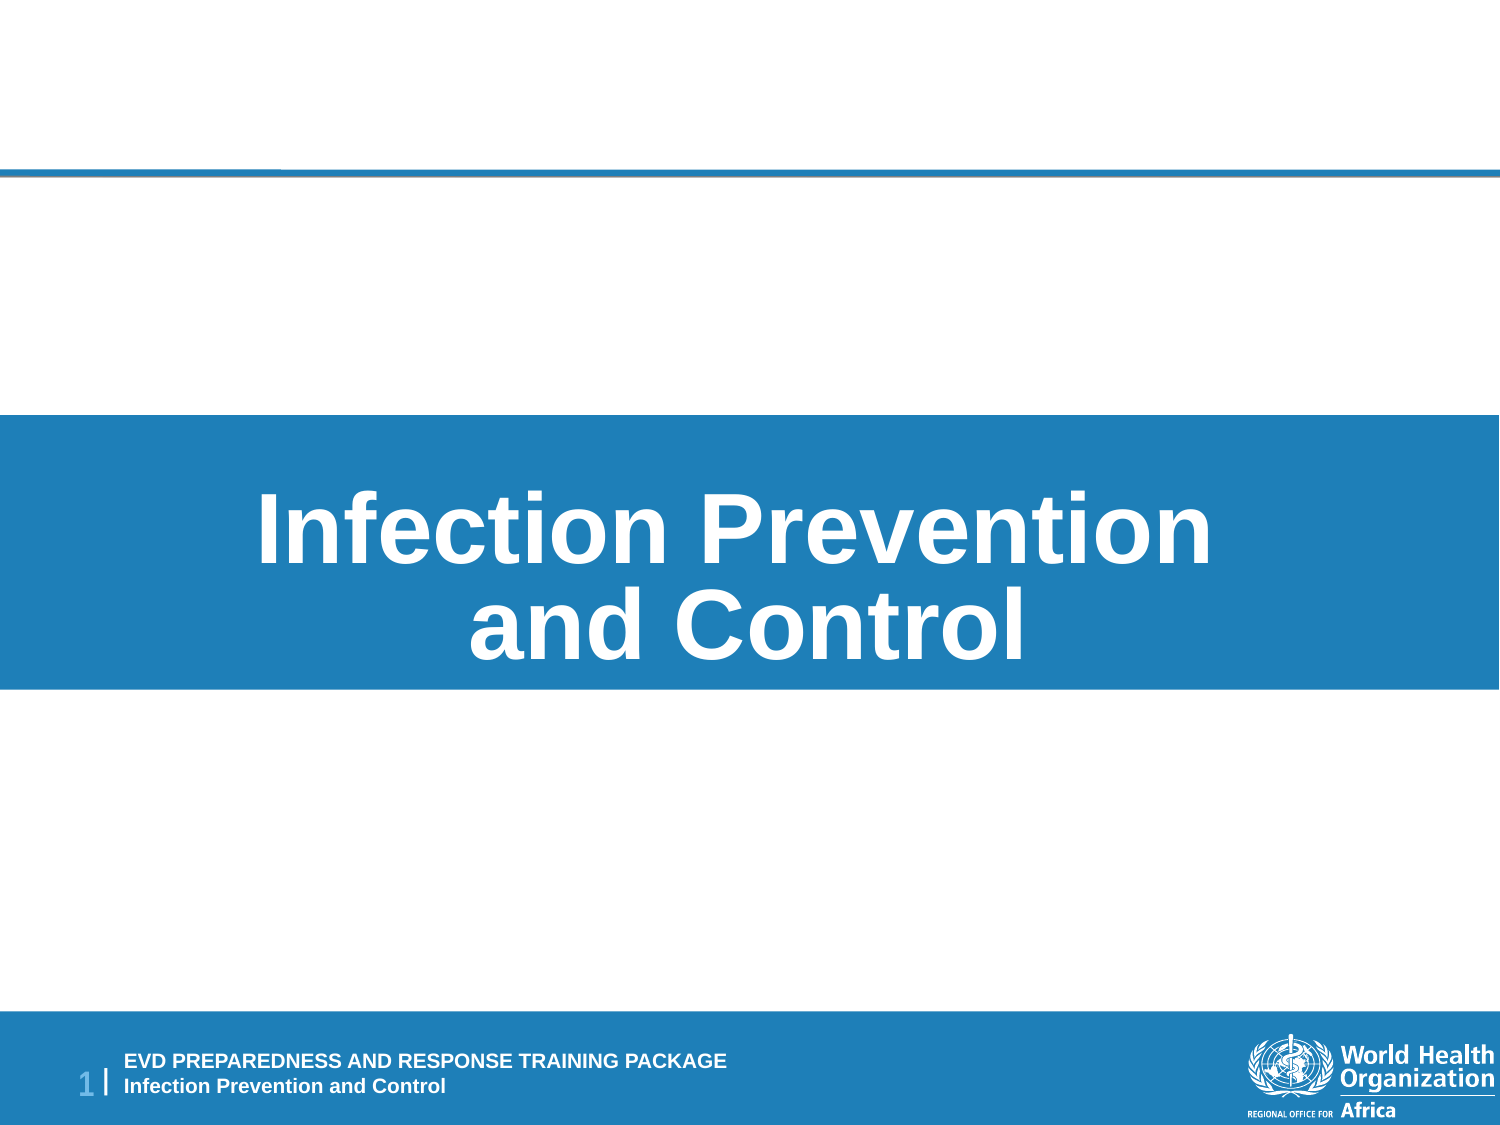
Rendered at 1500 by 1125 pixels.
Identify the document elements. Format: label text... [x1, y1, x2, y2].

text_box Infection Prevention and Control [0, 415, 1499, 690]
